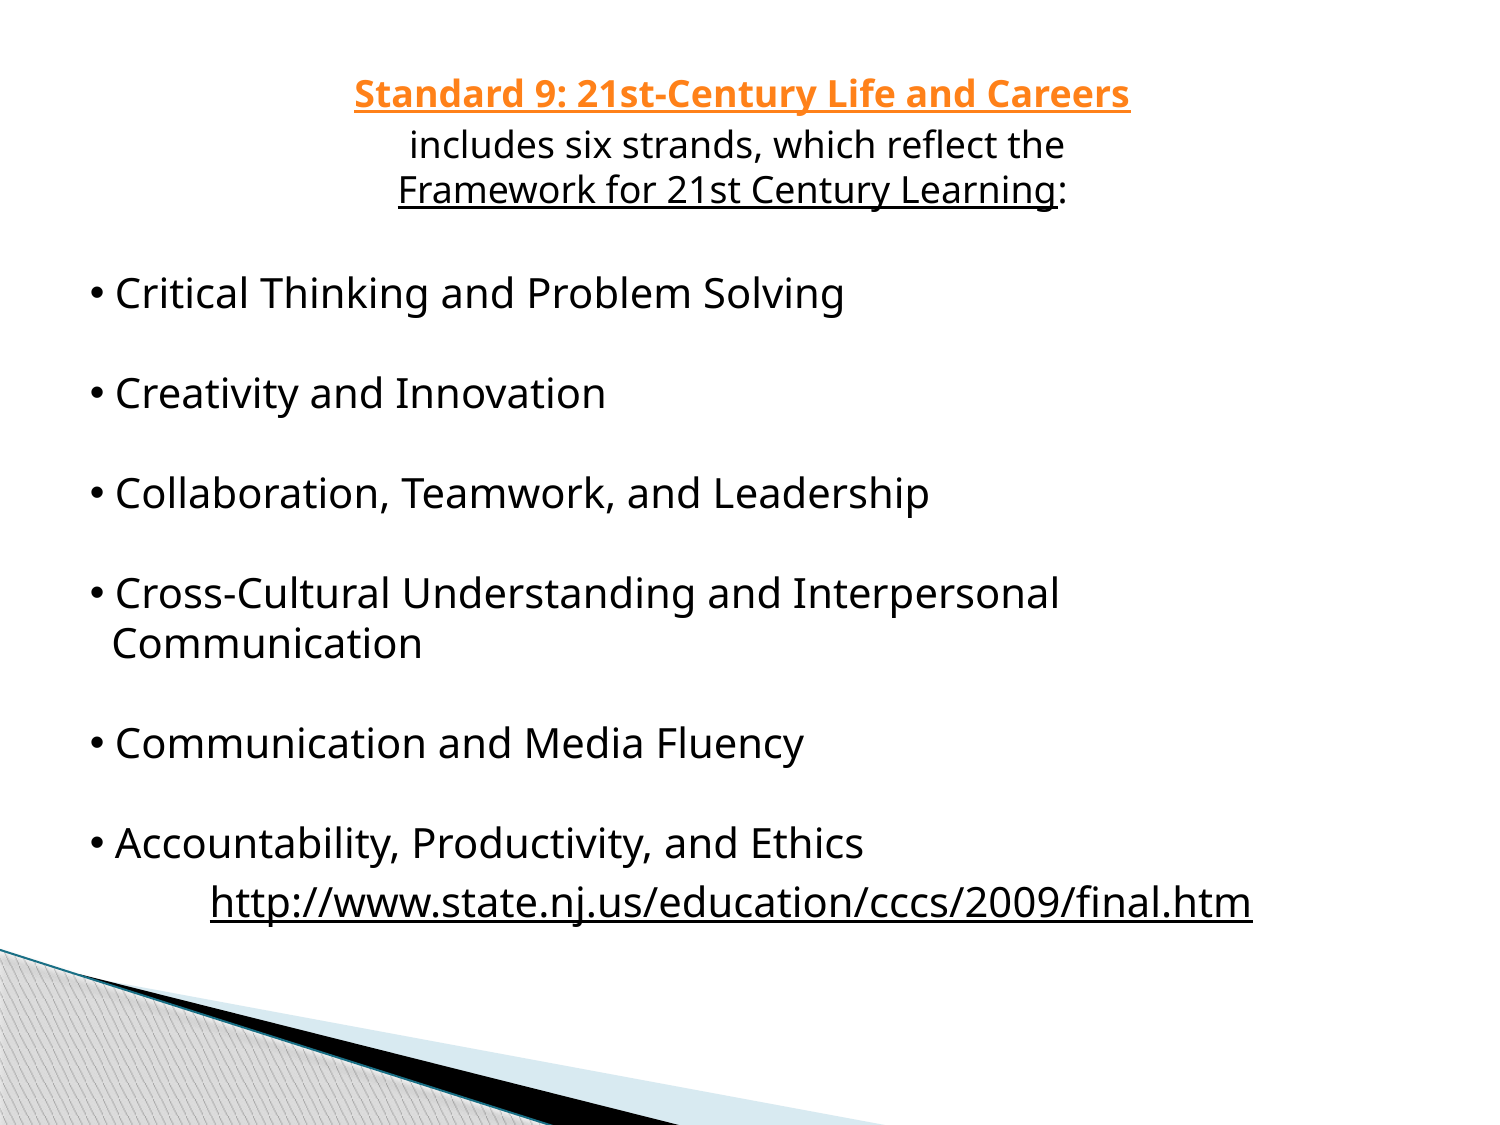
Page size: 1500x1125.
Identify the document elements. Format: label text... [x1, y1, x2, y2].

text_box Standard 9: 21st-Century Life and Careers includes six strands, which reflect the Framework for 21st Century Learning: Critical Thinking and Problem Solving Creativity and Innovation Collaboration, Teamwork, and Leadership Cross-Cultural Understanding and Interpersonal Communication Communication and Media Fluency Accountability, Productivity, and Ethics http://www.state.nj.us/education/cccs/2009/final.htm [75, 62, 1400, 935]
